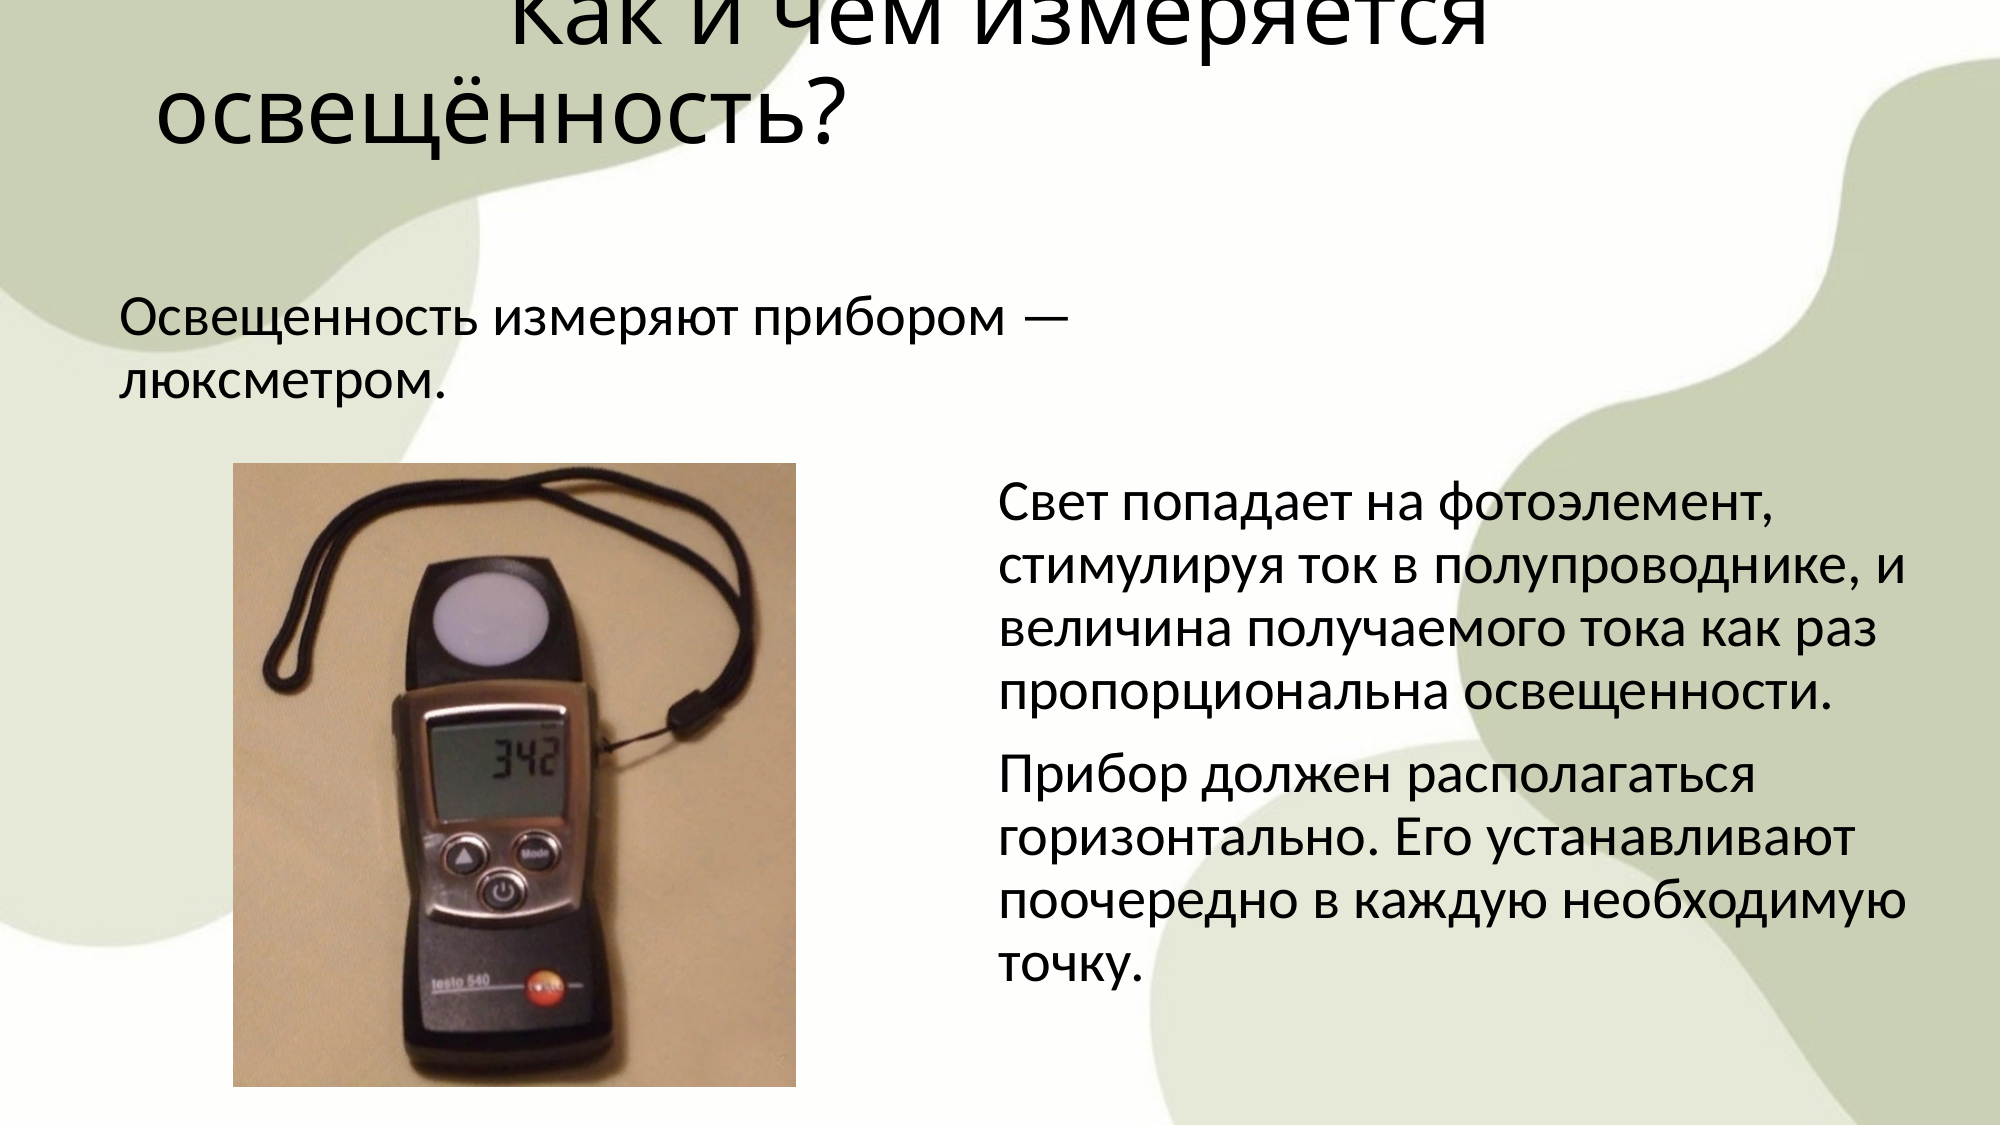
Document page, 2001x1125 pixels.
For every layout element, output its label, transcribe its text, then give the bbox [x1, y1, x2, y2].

text_box Свет попадает на фотоэлемент, стимулируя ток в полупроводнике, и величина получаемого тока как раз пропорциональна освещенности. Прибор должен располагаться горизонтально. Его устанавливают поочередно в каждую необходимую точку. [983, 463, 1976, 1125]
title Как и чем измеряется освещённость? [137, 59, 1863, 278]
picture [233, 463, 796, 1087]
list Освещенность измеряют прибором — люксметром. [104, 277, 1097, 1010]
